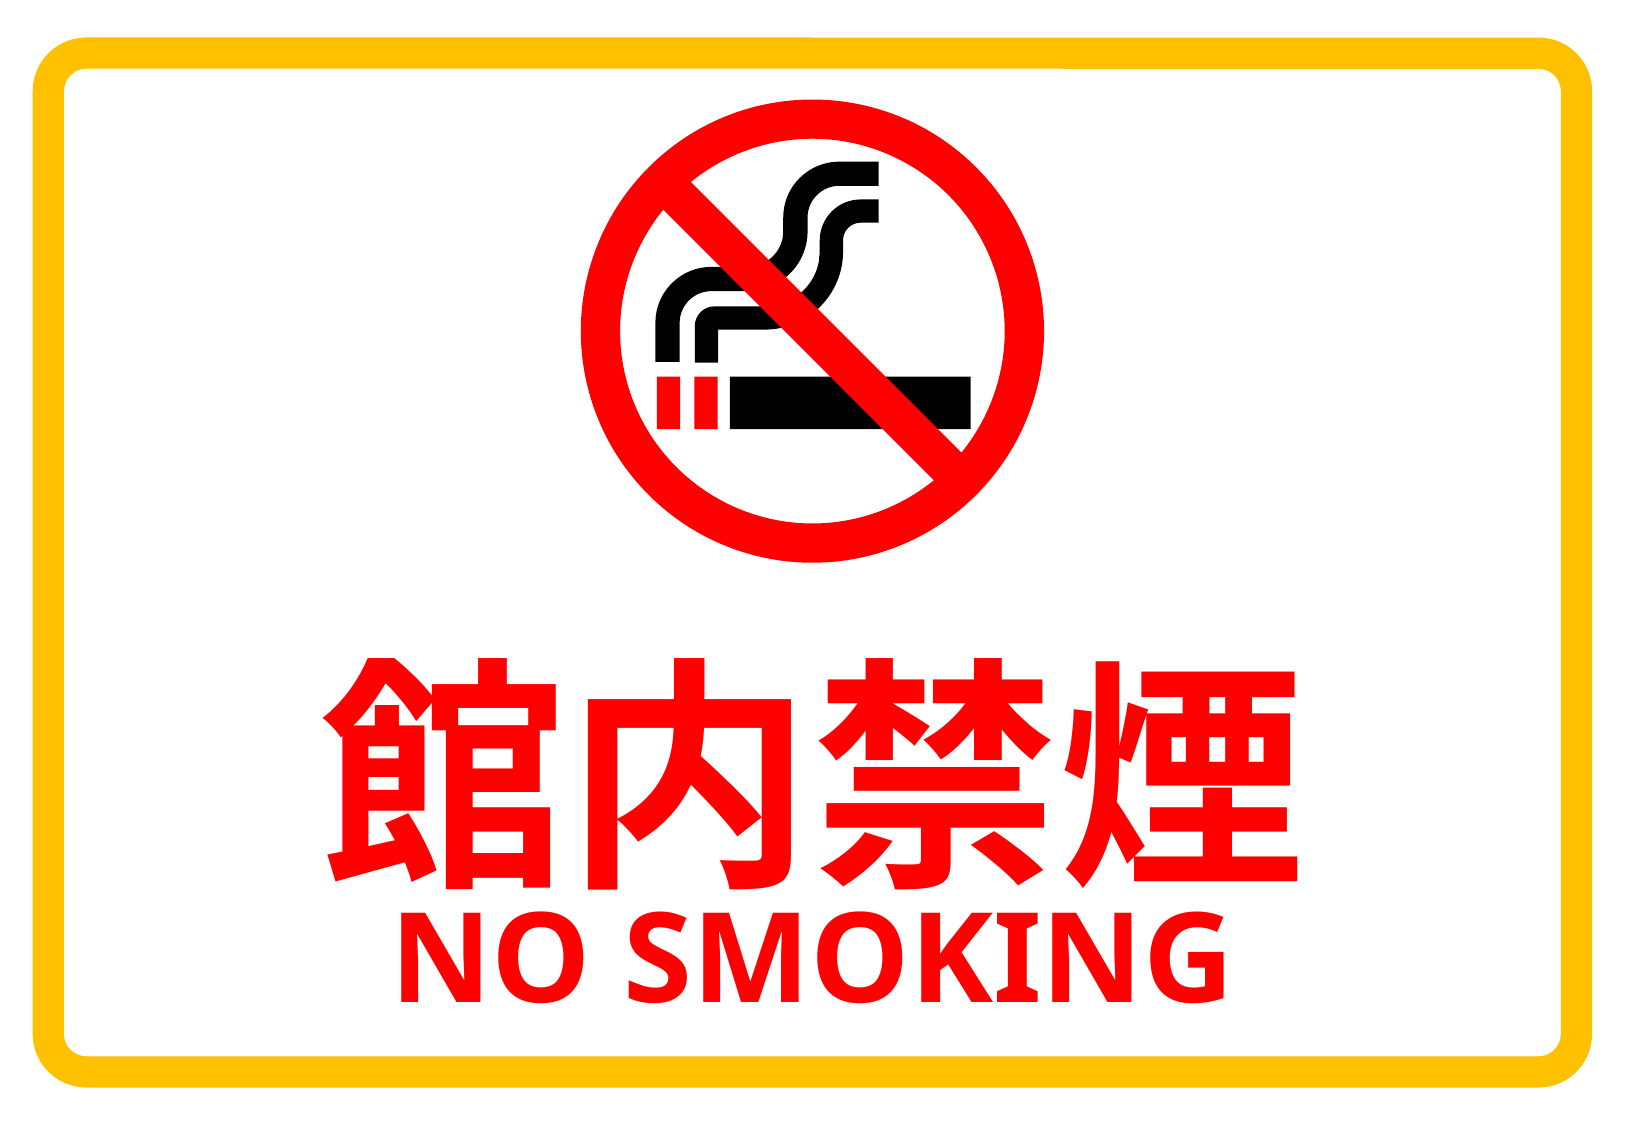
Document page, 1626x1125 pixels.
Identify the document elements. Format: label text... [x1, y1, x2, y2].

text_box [580, 99, 1045, 563]
text_box NO SMOKING [249, 869, 1375, 1035]
text_box [46, 924, 1579, 1075]
text_box 館内禁煙 [0, 613, 1625, 924]
text_box [46, 50, 1579, 613]
